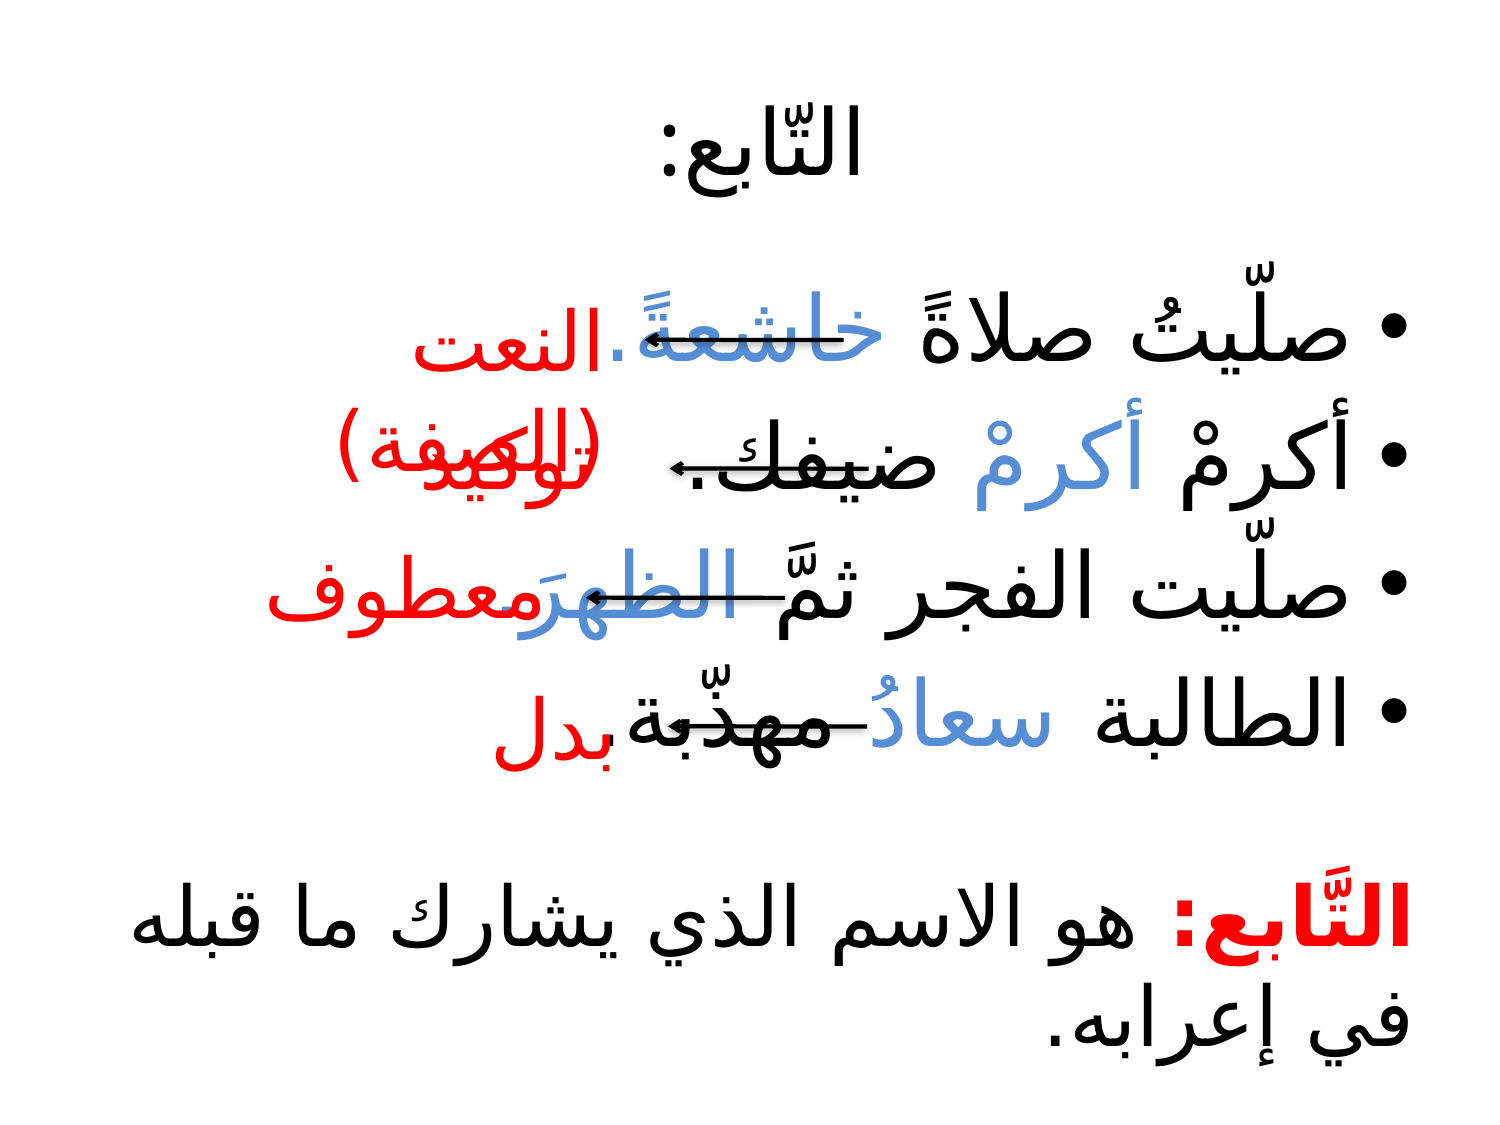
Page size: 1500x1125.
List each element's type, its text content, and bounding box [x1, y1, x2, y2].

text_box التَّابع: هو الاسم الذي يشارك ما قبله في إعرابه. [46, 855, 1430, 1071]
text_box معطوف [128, 527, 563, 643]
text_box بدل [199, 669, 633, 784]
text_box النعت (الصفة) [187, 281, 621, 496]
list صلّيتُ صلاةً خاشعةً. أكرمْ أكرمْ ضيفك. صلّيت الفجر ثمَّ الظهرَ. الطالبة سعادُ مهذّبة. [75, 262, 1425, 762]
title التّابع: [75, 45, 1425, 233]
text_box توكيد [175, 398, 610, 514]
